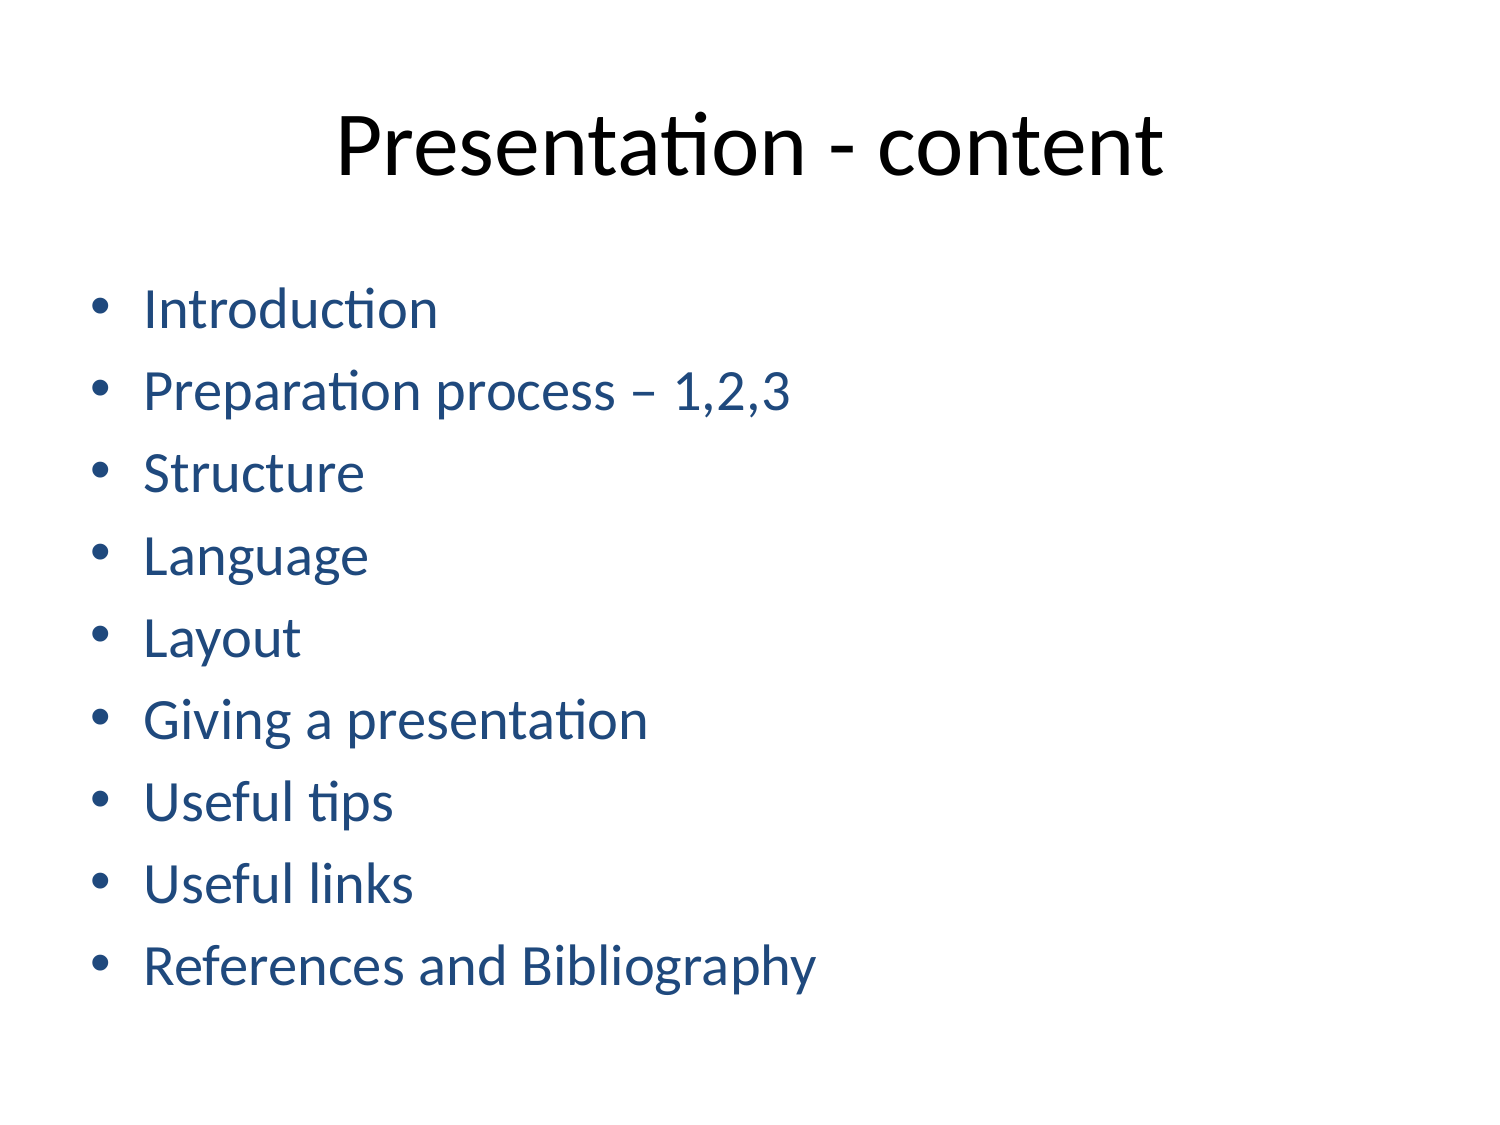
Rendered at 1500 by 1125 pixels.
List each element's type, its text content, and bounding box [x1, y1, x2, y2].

title Presentation - content [75, 45, 1425, 233]
list Introduction Preparation process – 1,2,3 Structure Language Layout Giving a presentation Useful tips Useful links References and Bibliography [75, 262, 1425, 1005]
